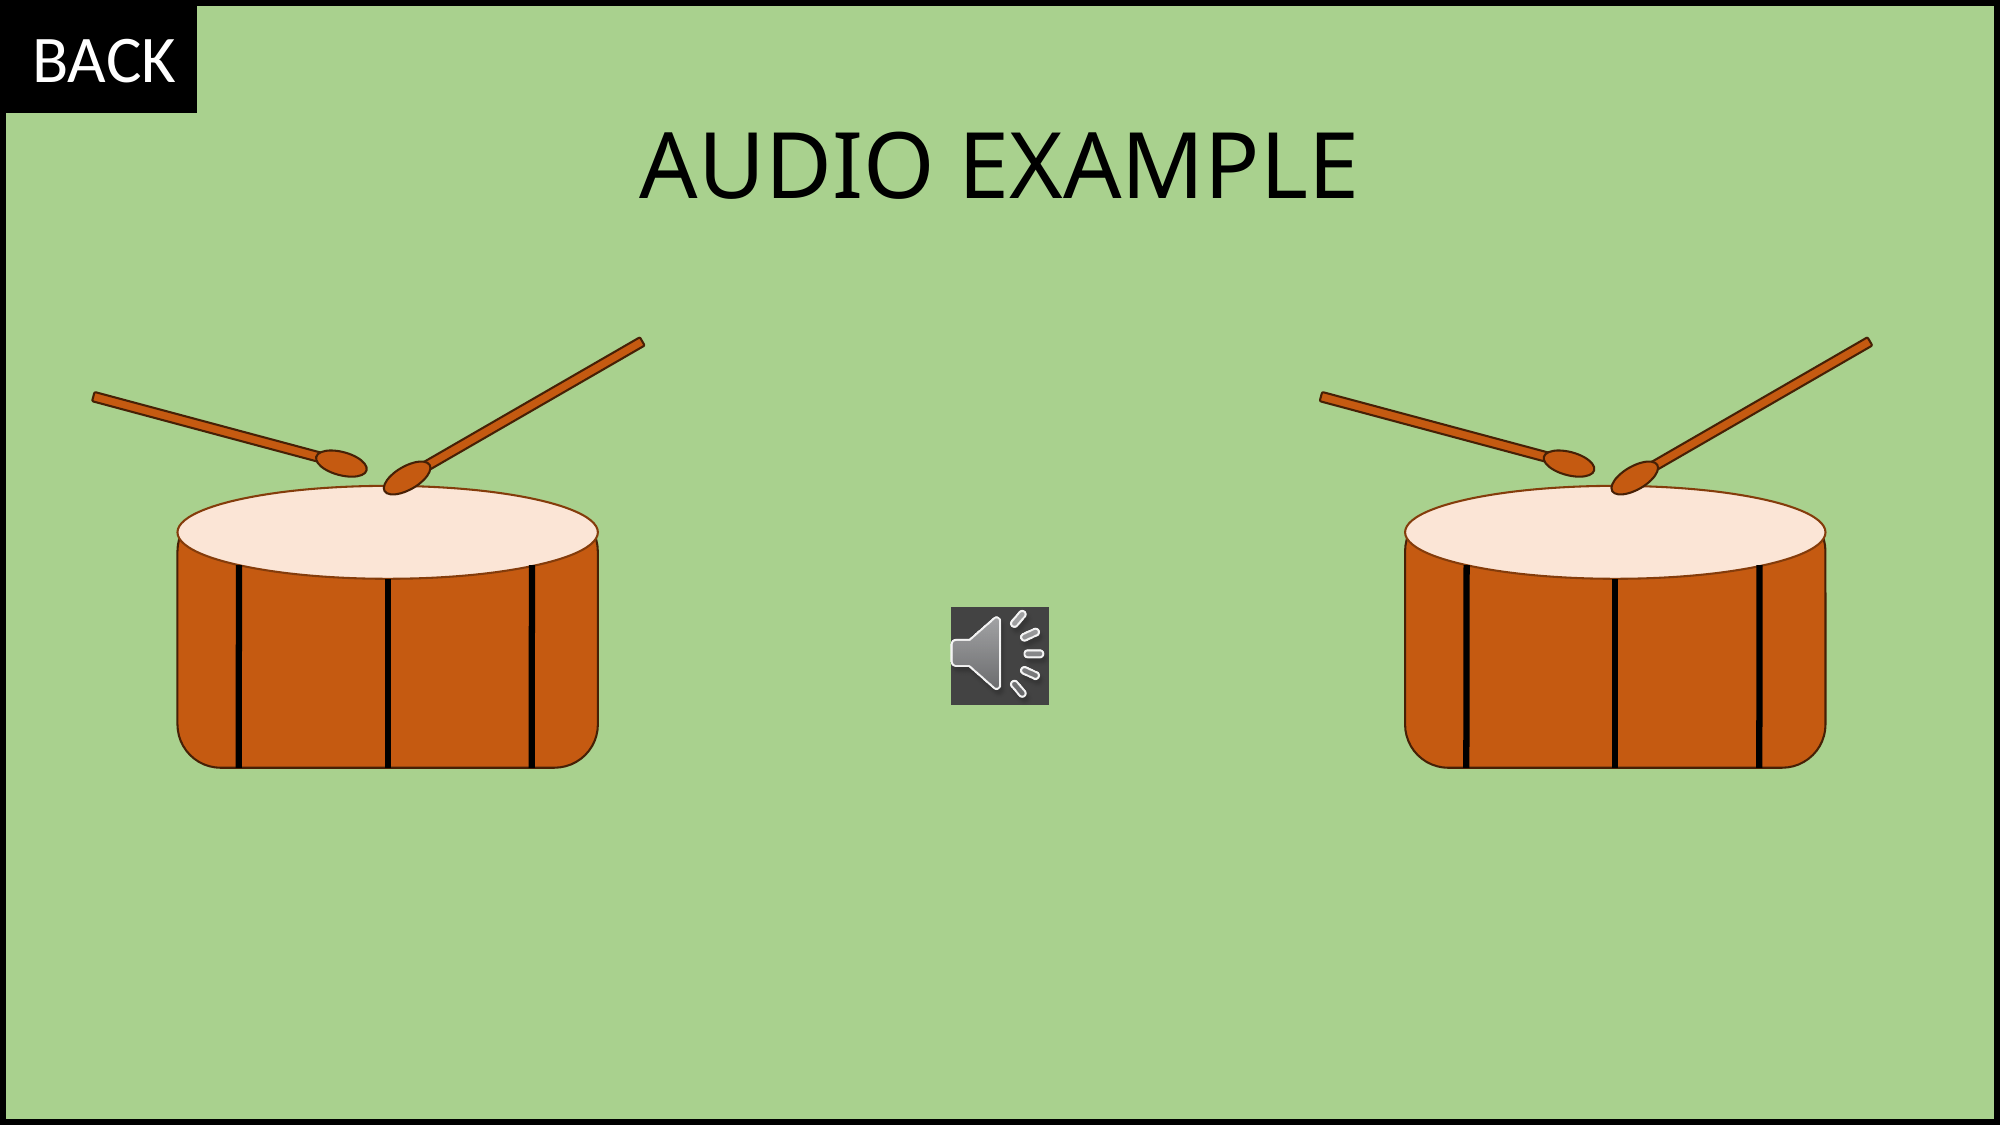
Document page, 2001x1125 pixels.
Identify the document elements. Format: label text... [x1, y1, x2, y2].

text_box [425, 336, 646, 470]
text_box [0, 0, 197, 113]
text_box [1404, 539, 1827, 769]
text_box [1652, 336, 1873, 470]
text_box [1319, 391, 1547, 463]
text_box [0, 0, 2000, 1125]
text_box [1404, 484, 1827, 580]
text_box AUDIO EXAMPLE [137, 59, 1863, 278]
text_box [1542, 449, 1596, 478]
text_box [1610, 460, 1660, 496]
text_box [382, 460, 432, 496]
text_box [176, 539, 599, 769]
text_box [176, 484, 599, 580]
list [949, 606, 1050, 707]
text_box [91, 391, 320, 463]
text_box [315, 449, 368, 478]
